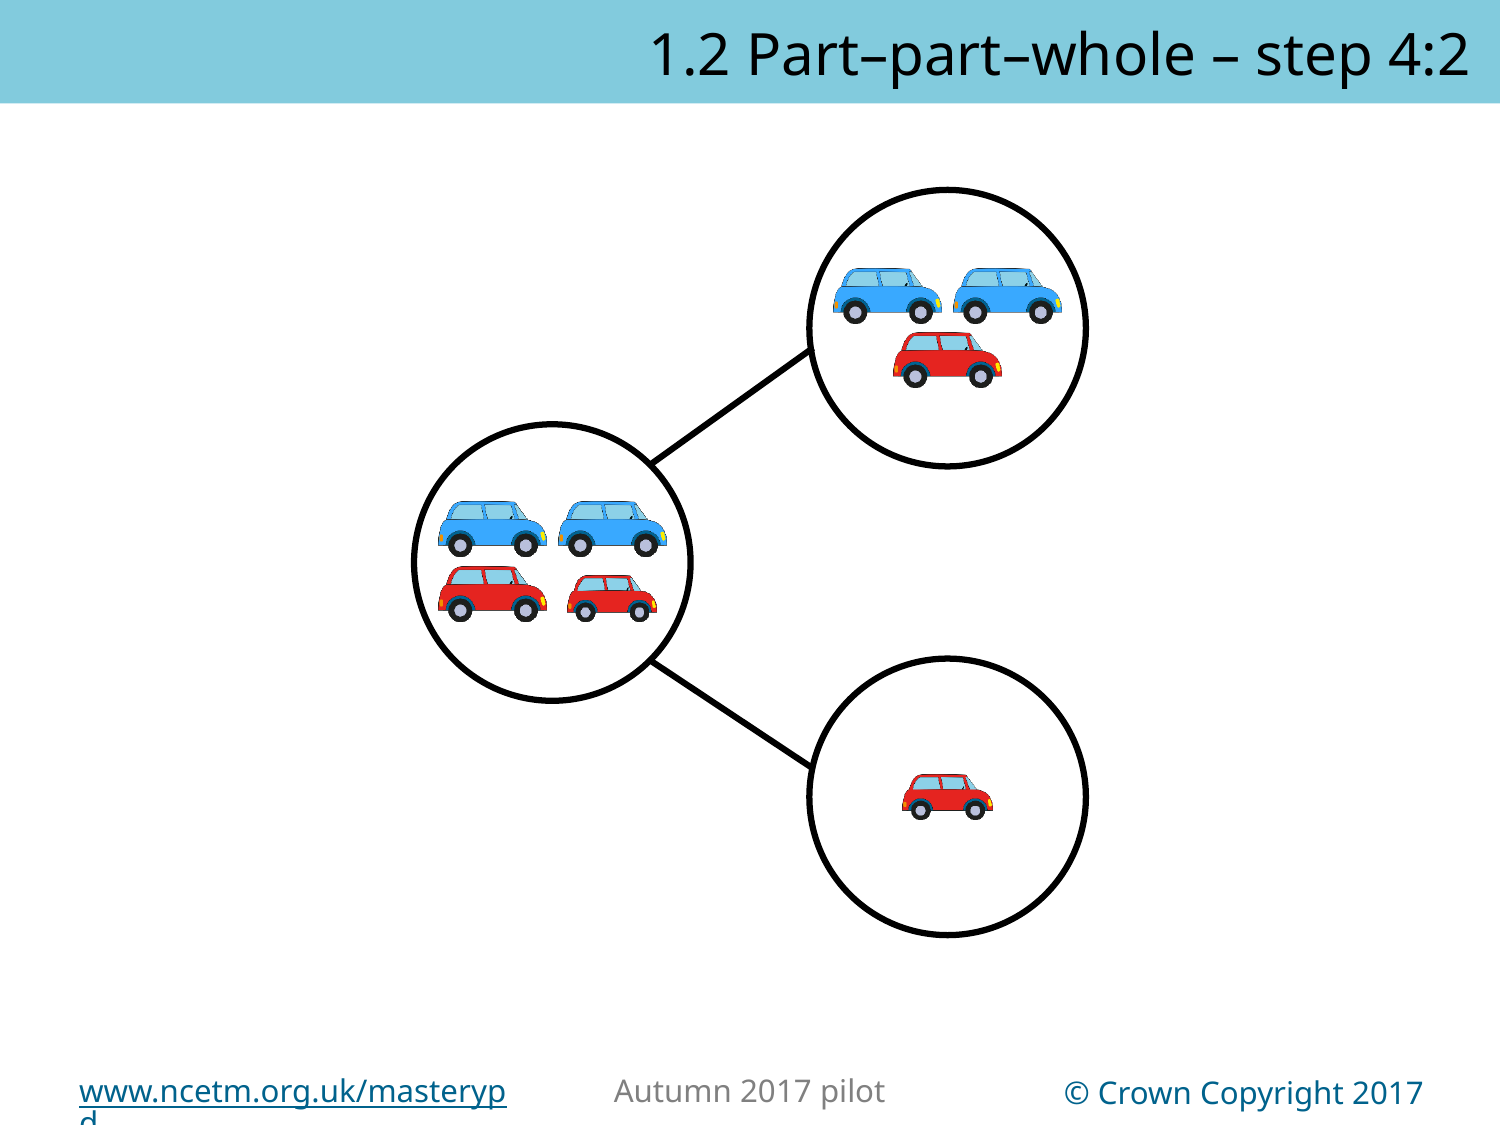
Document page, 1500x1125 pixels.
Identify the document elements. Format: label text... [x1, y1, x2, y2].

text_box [438, 501, 667, 622]
picture [902, 773, 993, 820]
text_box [413, 189, 1087, 936]
list 1.2 Part–part–whole – step 4:2 [0, 0, 1500, 104]
picture [893, 332, 1002, 389]
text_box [833, 267, 1062, 324]
